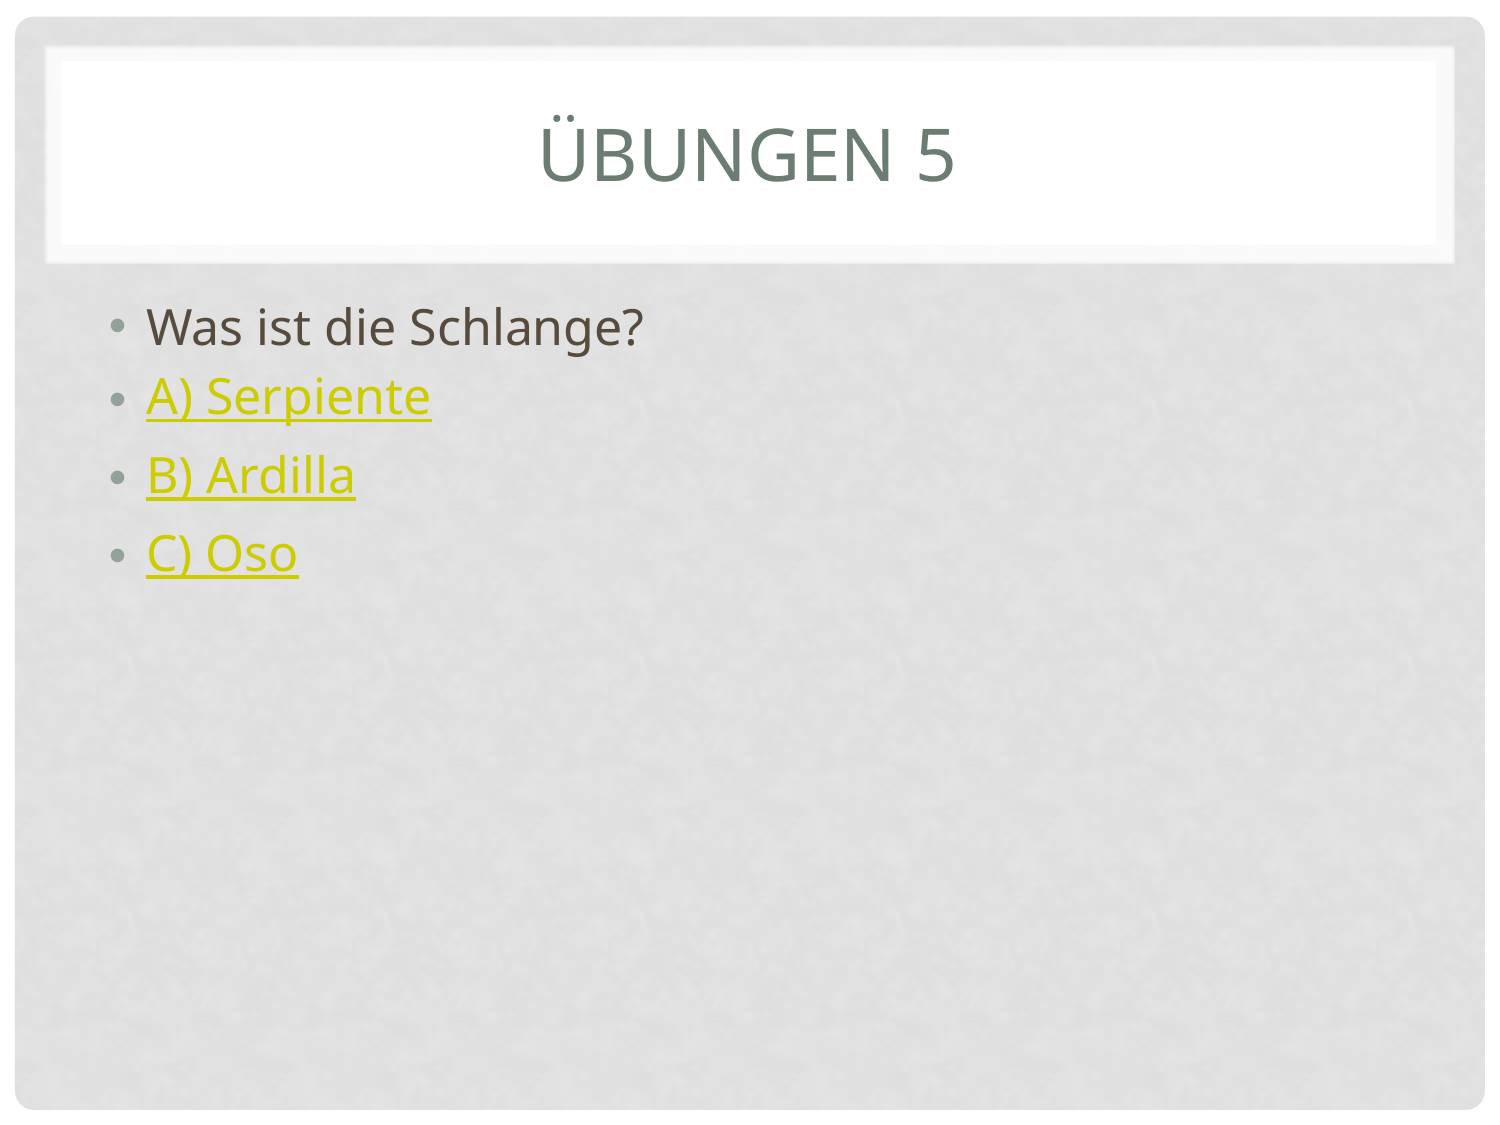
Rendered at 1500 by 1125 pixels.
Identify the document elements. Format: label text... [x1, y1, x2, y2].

list Was ist die Schlange? A) Serpiente B) Ardilla C) Oso [75, 287, 1425, 1005]
title Übungen 5 [69, 66, 1425, 238]
